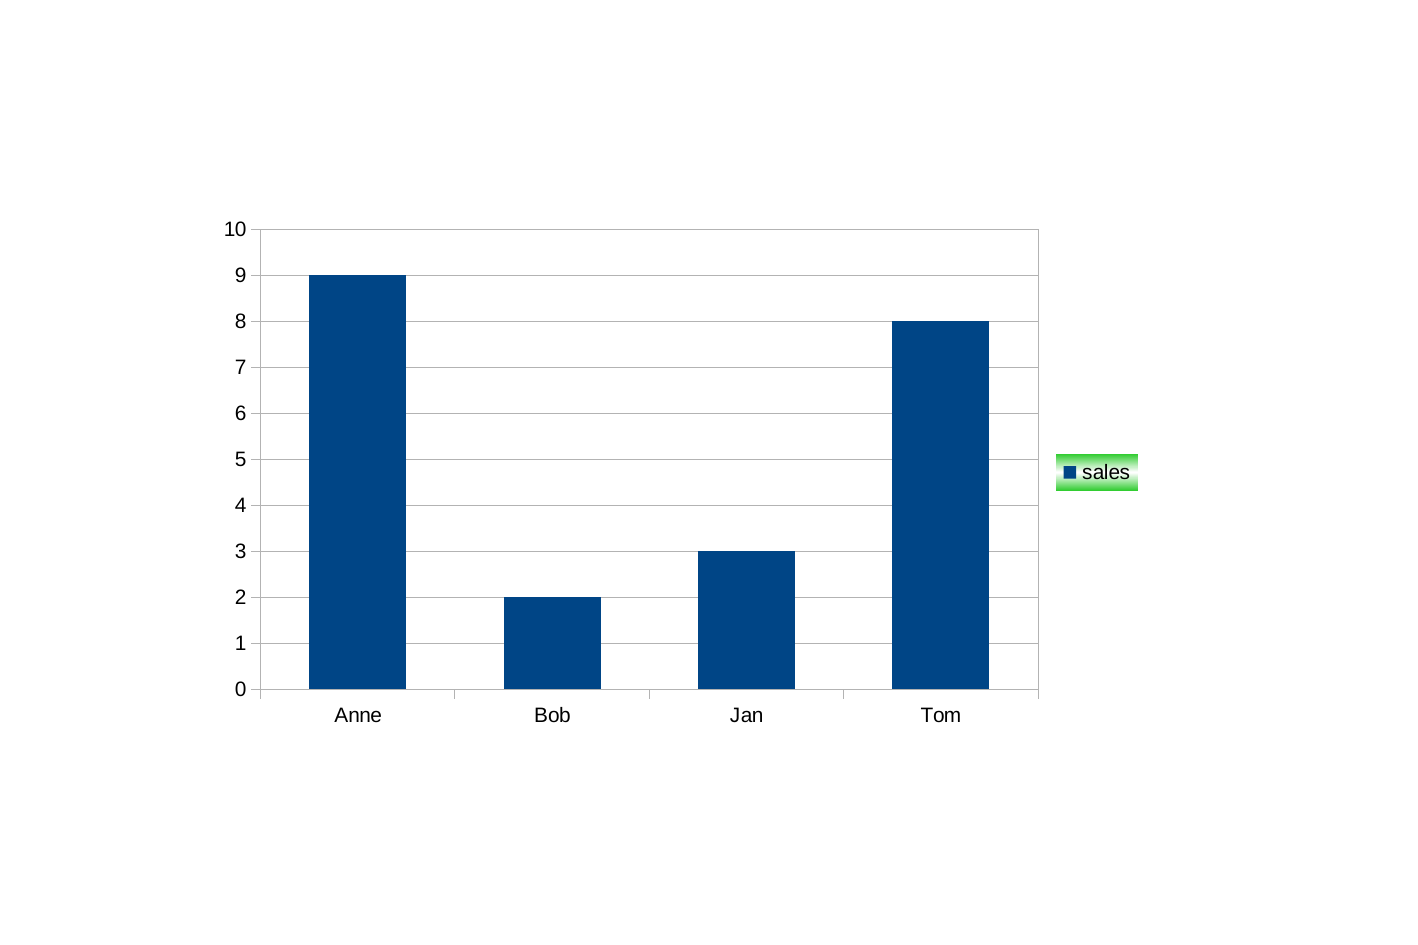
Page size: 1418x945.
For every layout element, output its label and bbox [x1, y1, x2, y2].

chart [204, 206, 1151, 739]
